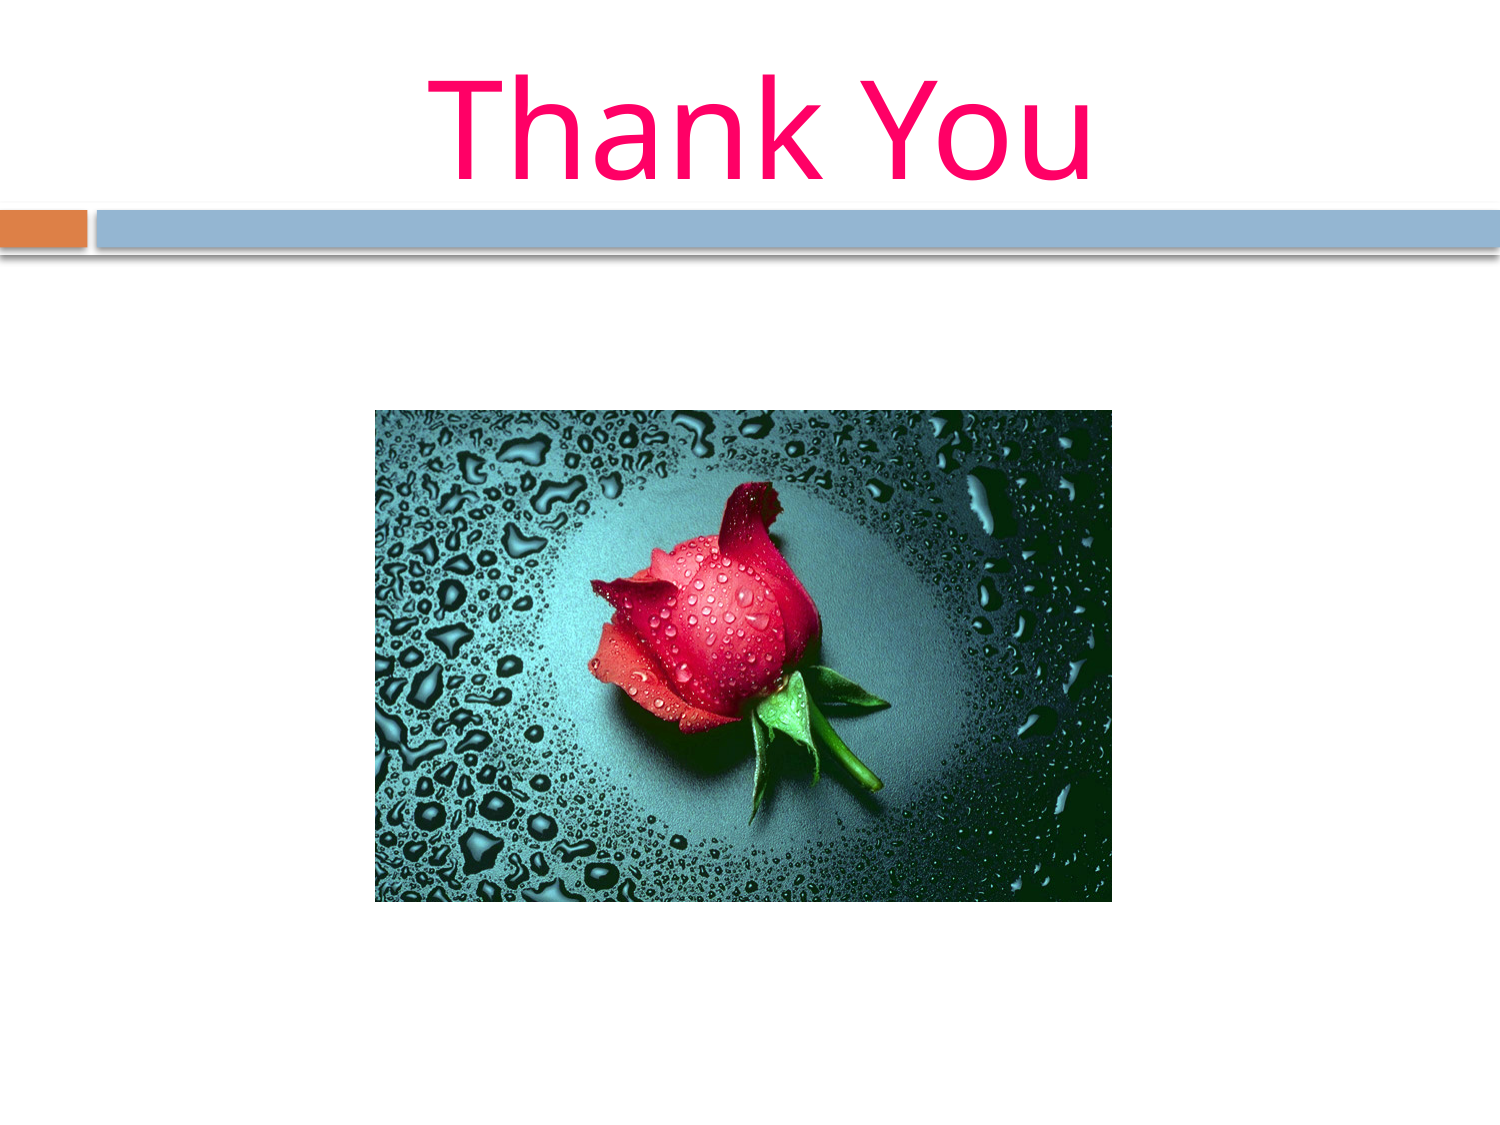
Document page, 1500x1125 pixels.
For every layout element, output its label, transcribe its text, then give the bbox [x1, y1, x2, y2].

picture [374, 409, 1113, 902]
list Thank You [351, 35, 1115, 352]
